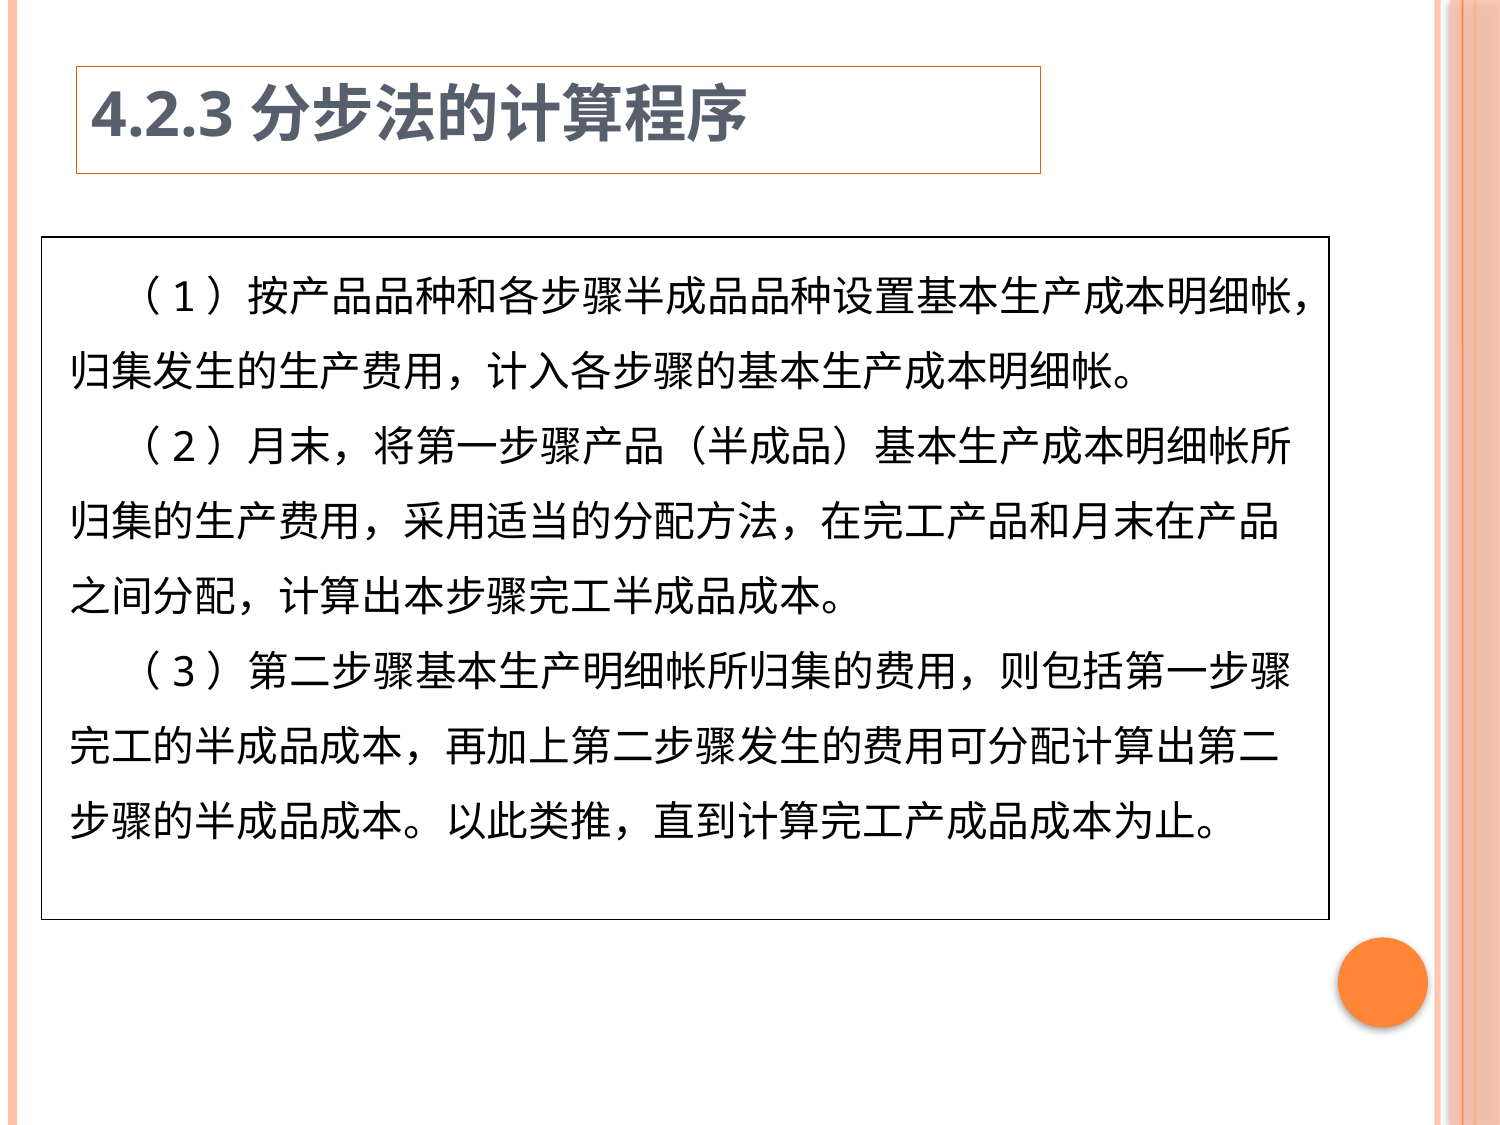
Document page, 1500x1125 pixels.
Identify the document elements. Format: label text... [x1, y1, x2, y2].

text_box [88, 798, 1459, 884]
text_box （1）按产品品种和各步骤半成品品种设置基本生产成本明细帐，归集发生的生产费用，计入各步骤的基本生产成本明细帐。 （2）月末，将第一步骤产品（半成品）基本生产成本明细帐所归集的生产费用，采用适当的分配方法，在完工产品和月末在产品之间分配，计算出本步骤完工半成品成本。 （3）第二步骤基本生产明细帐所归集的费用，则包括第一步骤完工的半成品成本，再加上第二步骤发生的费用可分配计算出第二步骤的半成品成本。以此类推，直到计算完工产成品成本为止。 [41, 237, 1329, 920]
text_box [76, 341, 1424, 426]
text_box 4.2.3分步法的计算程序 [76, 66, 1041, 174]
